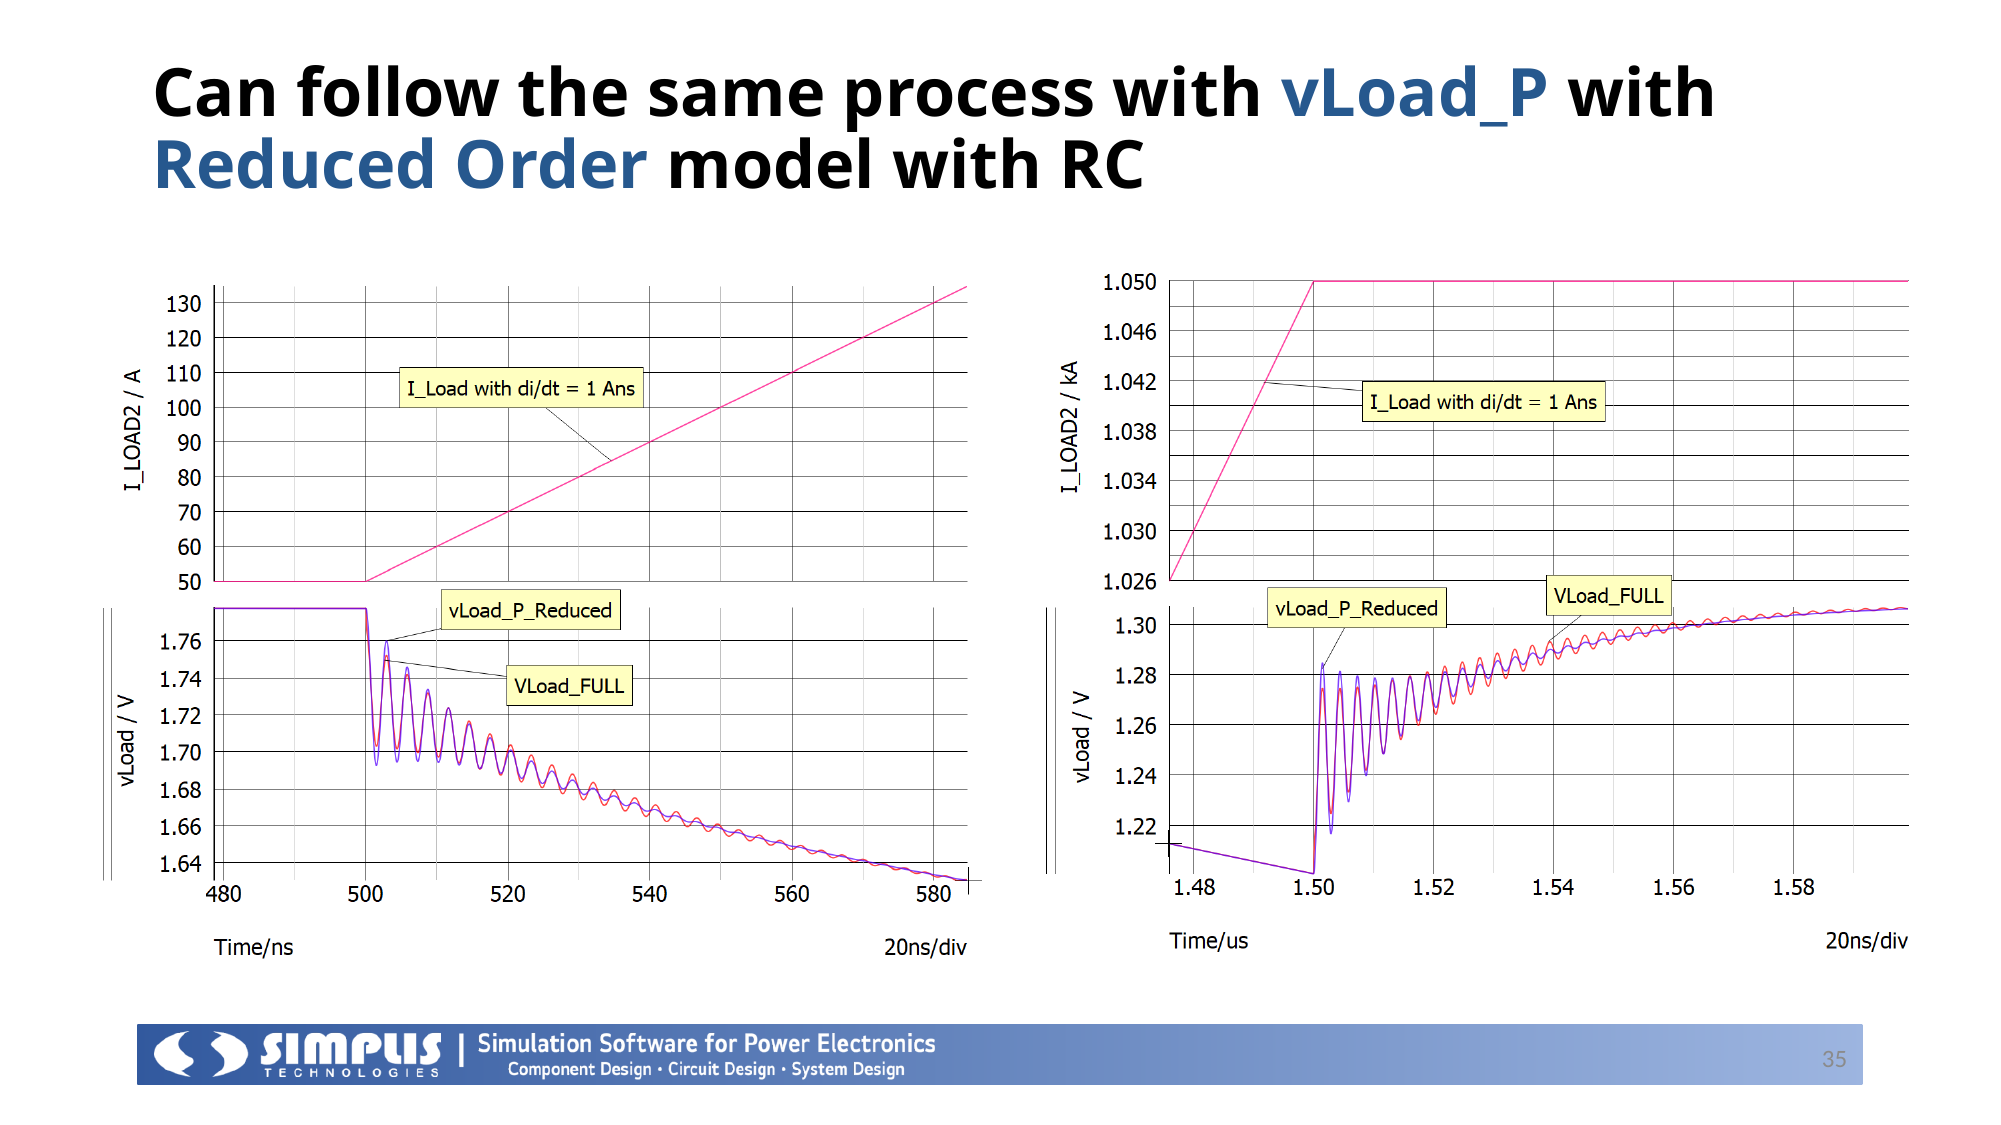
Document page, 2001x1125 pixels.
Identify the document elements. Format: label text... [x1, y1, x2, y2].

slide_number 35 [1412, 1027, 1863, 1088]
title Can follow the same process with vLoad_P with Reduced Order model with RC [137, 37, 1863, 225]
picture [1038, 260, 1928, 959]
picture [101, 270, 986, 969]
picture [154, 1007, 945, 1108]
